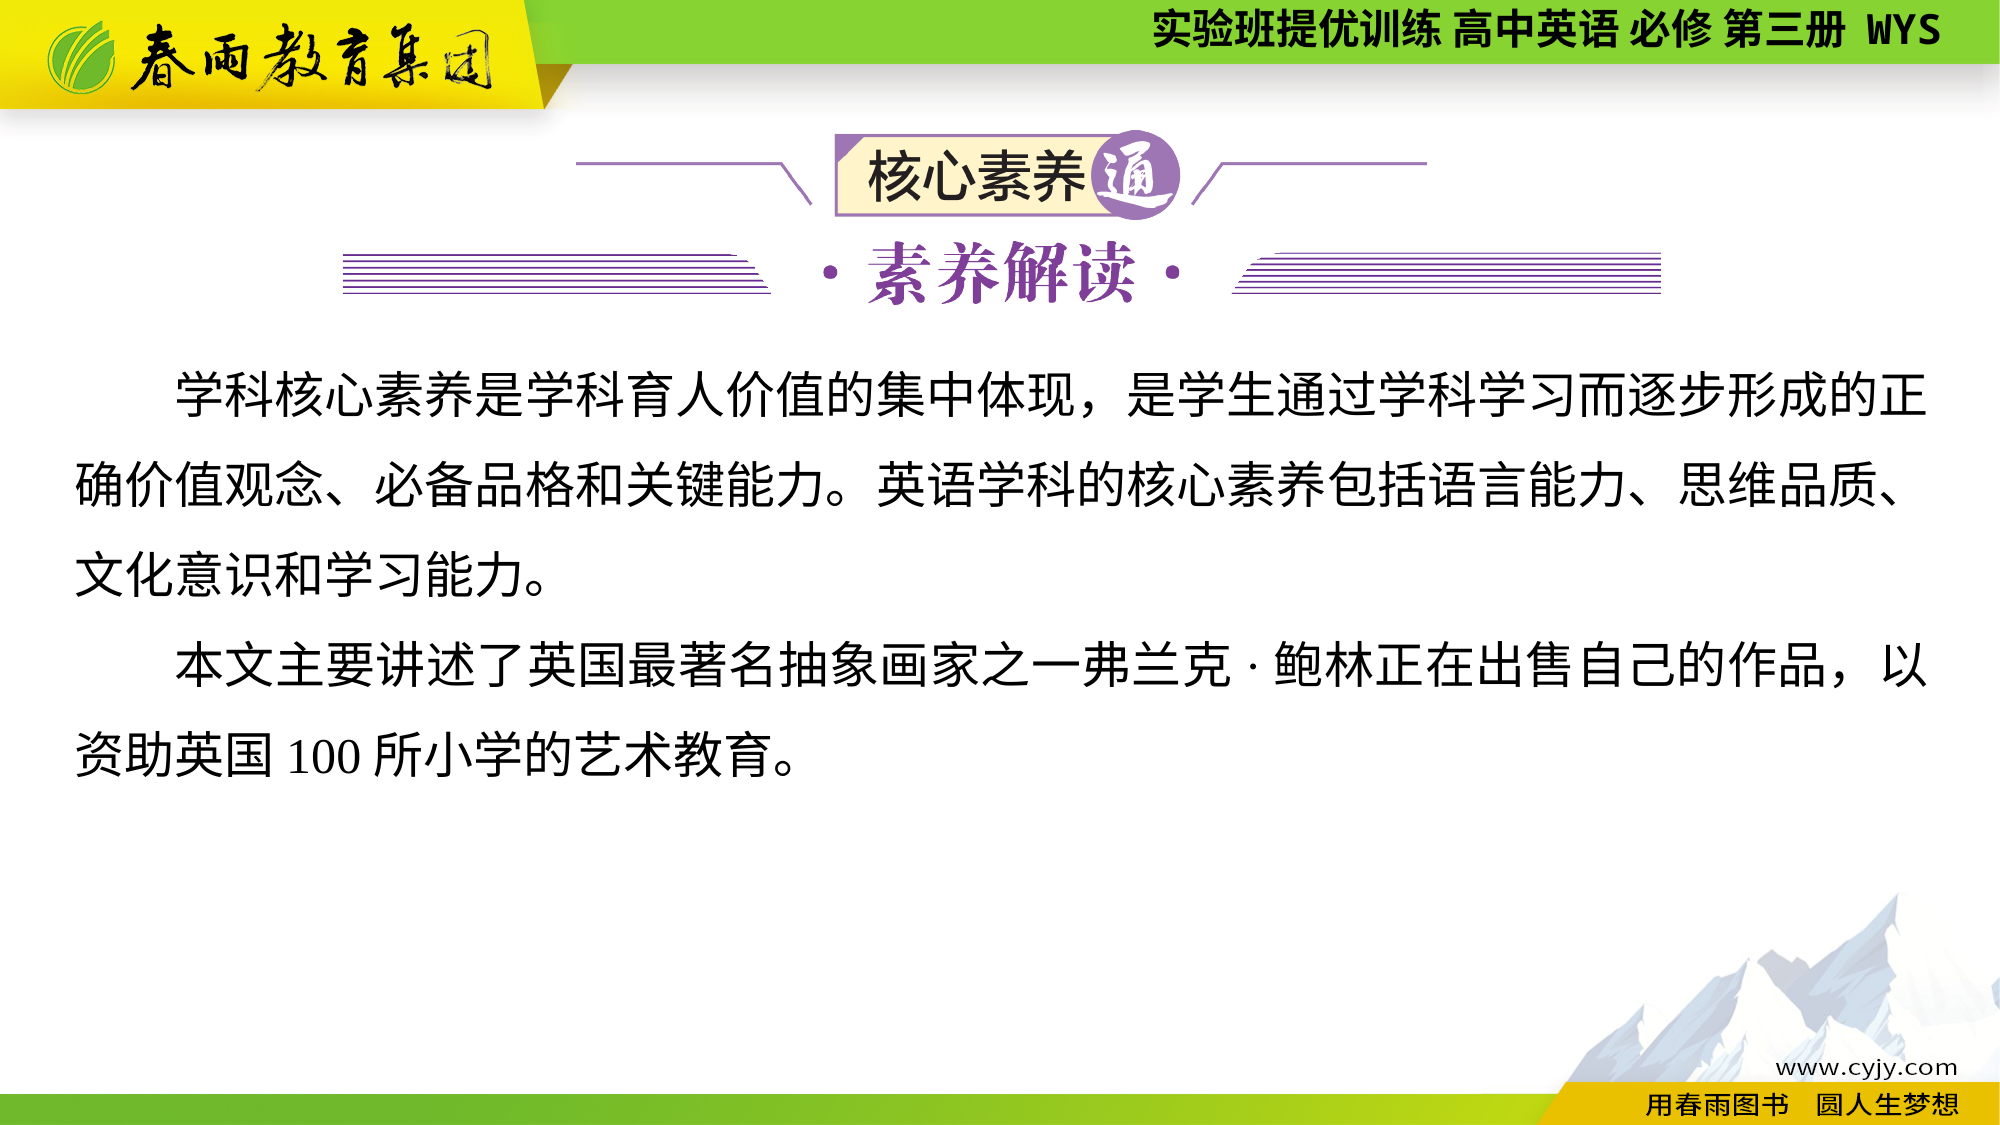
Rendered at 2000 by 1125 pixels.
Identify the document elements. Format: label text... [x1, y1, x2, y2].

picture [0, 0, 2000, 1125]
list 学科核心素养是学科育人价值的集中体现，是学生通过学科学习而逐步形成的正确价值观念、必备品格和关键能力。英语学科的核心素养包括语言能力、思维品质、文化意识和学习能力。 本文主要讲述了英国最著名抽象画家之一弗兰克·鲍林正在出售自己的作品，以资助英国100所小学的艺术教育。 [59, 326, 1944, 785]
